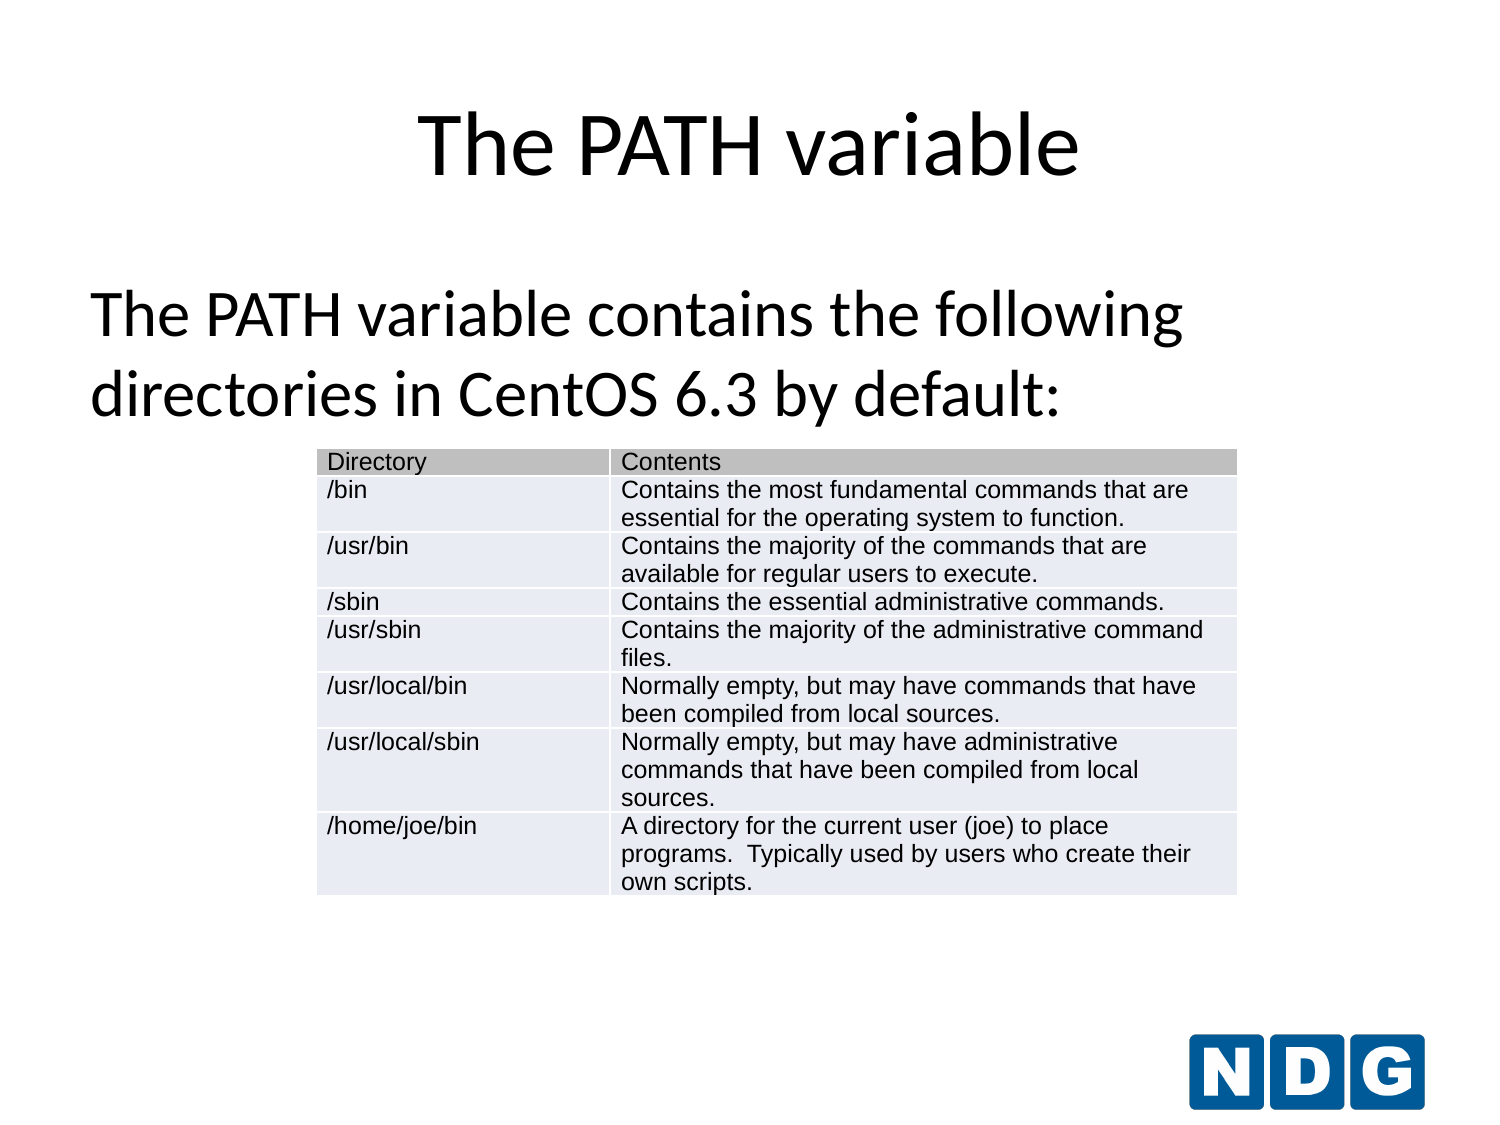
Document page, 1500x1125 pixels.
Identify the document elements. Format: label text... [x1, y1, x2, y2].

table_cell /sbin [317, 589, 609, 615]
list The PATH variable contains the following directories in CentOS 6.3 by default: [74, 262, 1426, 1006]
table_cell /usr/bin [317, 533, 609, 587]
table_cell /home/joe/bin [317, 813, 609, 895]
table_cell Contains the essential administrative commands. [611, 589, 1237, 615]
table_cell Normally empty, but may have administrative commands that have been compiled from local sources. [611, 729, 1237, 811]
picture [1189, 1034, 1425, 1110]
table_header Contents [611, 449, 1237, 475]
table_cell /usr/sbin [317, 617, 609, 671]
table_cell Normally empty, but may have commands that have been compiled from local sources. [611, 673, 1237, 727]
table_cell Contains the majority of the commands that are available for regular users to execute. [611, 533, 1237, 587]
table_cell /usr/local/bin [317, 673, 609, 727]
table_cell A directory for the current user (joe) to place programs. Typically used by users who create their own scripts. [611, 813, 1237, 895]
table_cell /usr/local/sbin [317, 729, 609, 811]
title The PATH variable [74, 44, 1426, 233]
table_cell /bin [317, 477, 609, 531]
table_cell Contains the most fundamental commands that are essential for the operating system to function. [611, 477, 1237, 531]
table_header Directory [317, 449, 609, 475]
table_cell Contains the majority of the administrative command files. [611, 617, 1237, 671]
